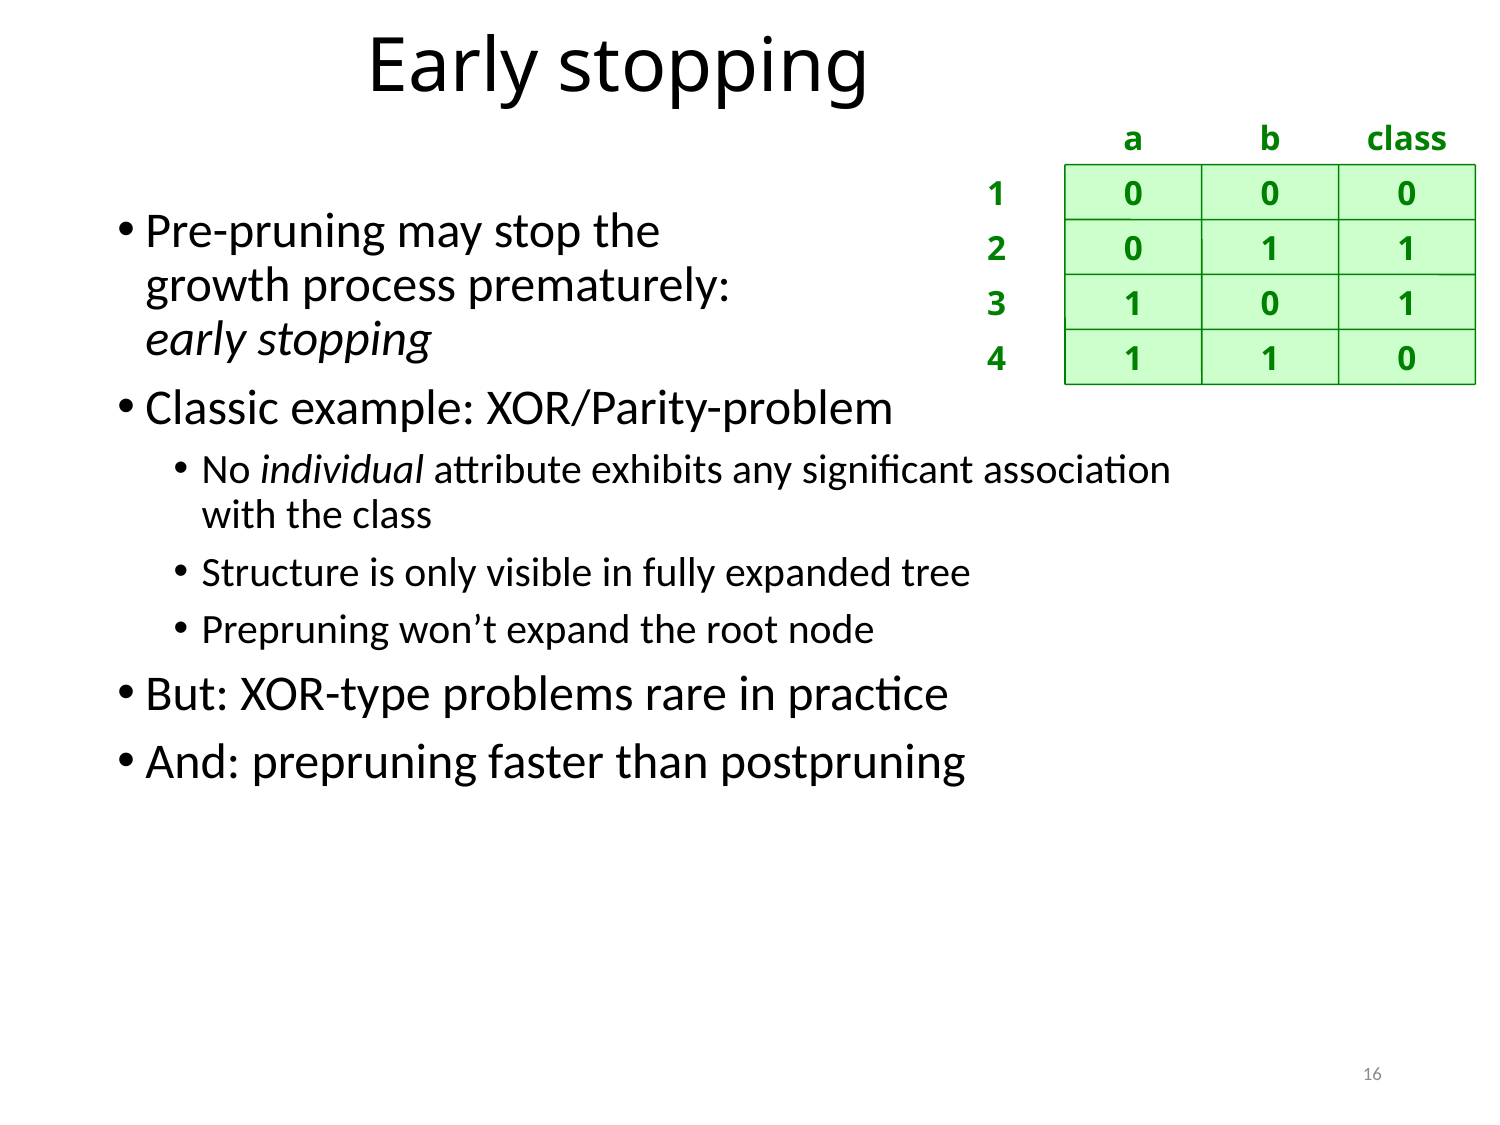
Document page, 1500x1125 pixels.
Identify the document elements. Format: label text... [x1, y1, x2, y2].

list Pre-pruning may stop the growth process prematurely: early stopping Classic example: XOR/Parity-problem No individual attribute exhibits any significant association with the class Structure is only visible in fully expanded tree Prepruning won’t expand the root node But: XOR-type problems rare in practice And: prepruning faster than postpruning [102, 197, 1266, 850]
title Early stopping [0, 0, 1238, 148]
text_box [928, 109, 1476, 385]
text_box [612, 237, 643, 323]
slide_number 16 [1059, 1042, 1397, 1103]
